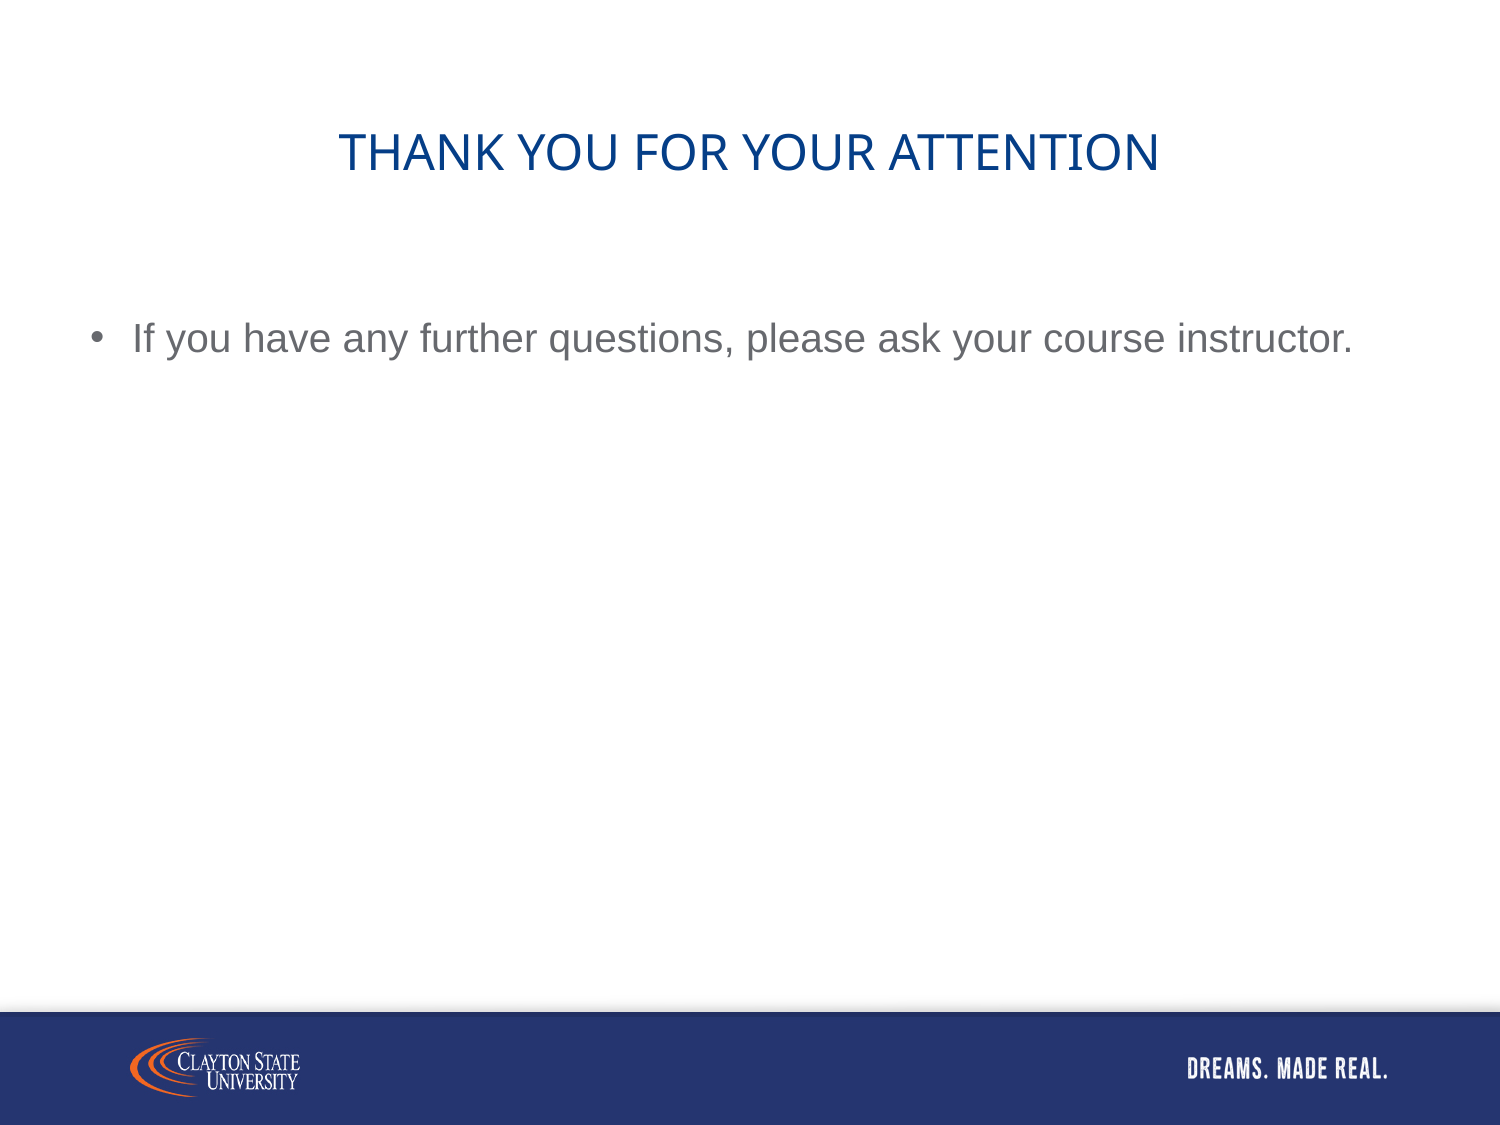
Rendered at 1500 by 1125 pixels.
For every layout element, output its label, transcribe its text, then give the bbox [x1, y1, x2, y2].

list If you have any further questions, please ask your course instructor. [75, 304, 1425, 994]
picture [0, 0, 1500, 1125]
title THANK YOU FOR YOUR ATTENTION [75, 38, 1425, 263]
